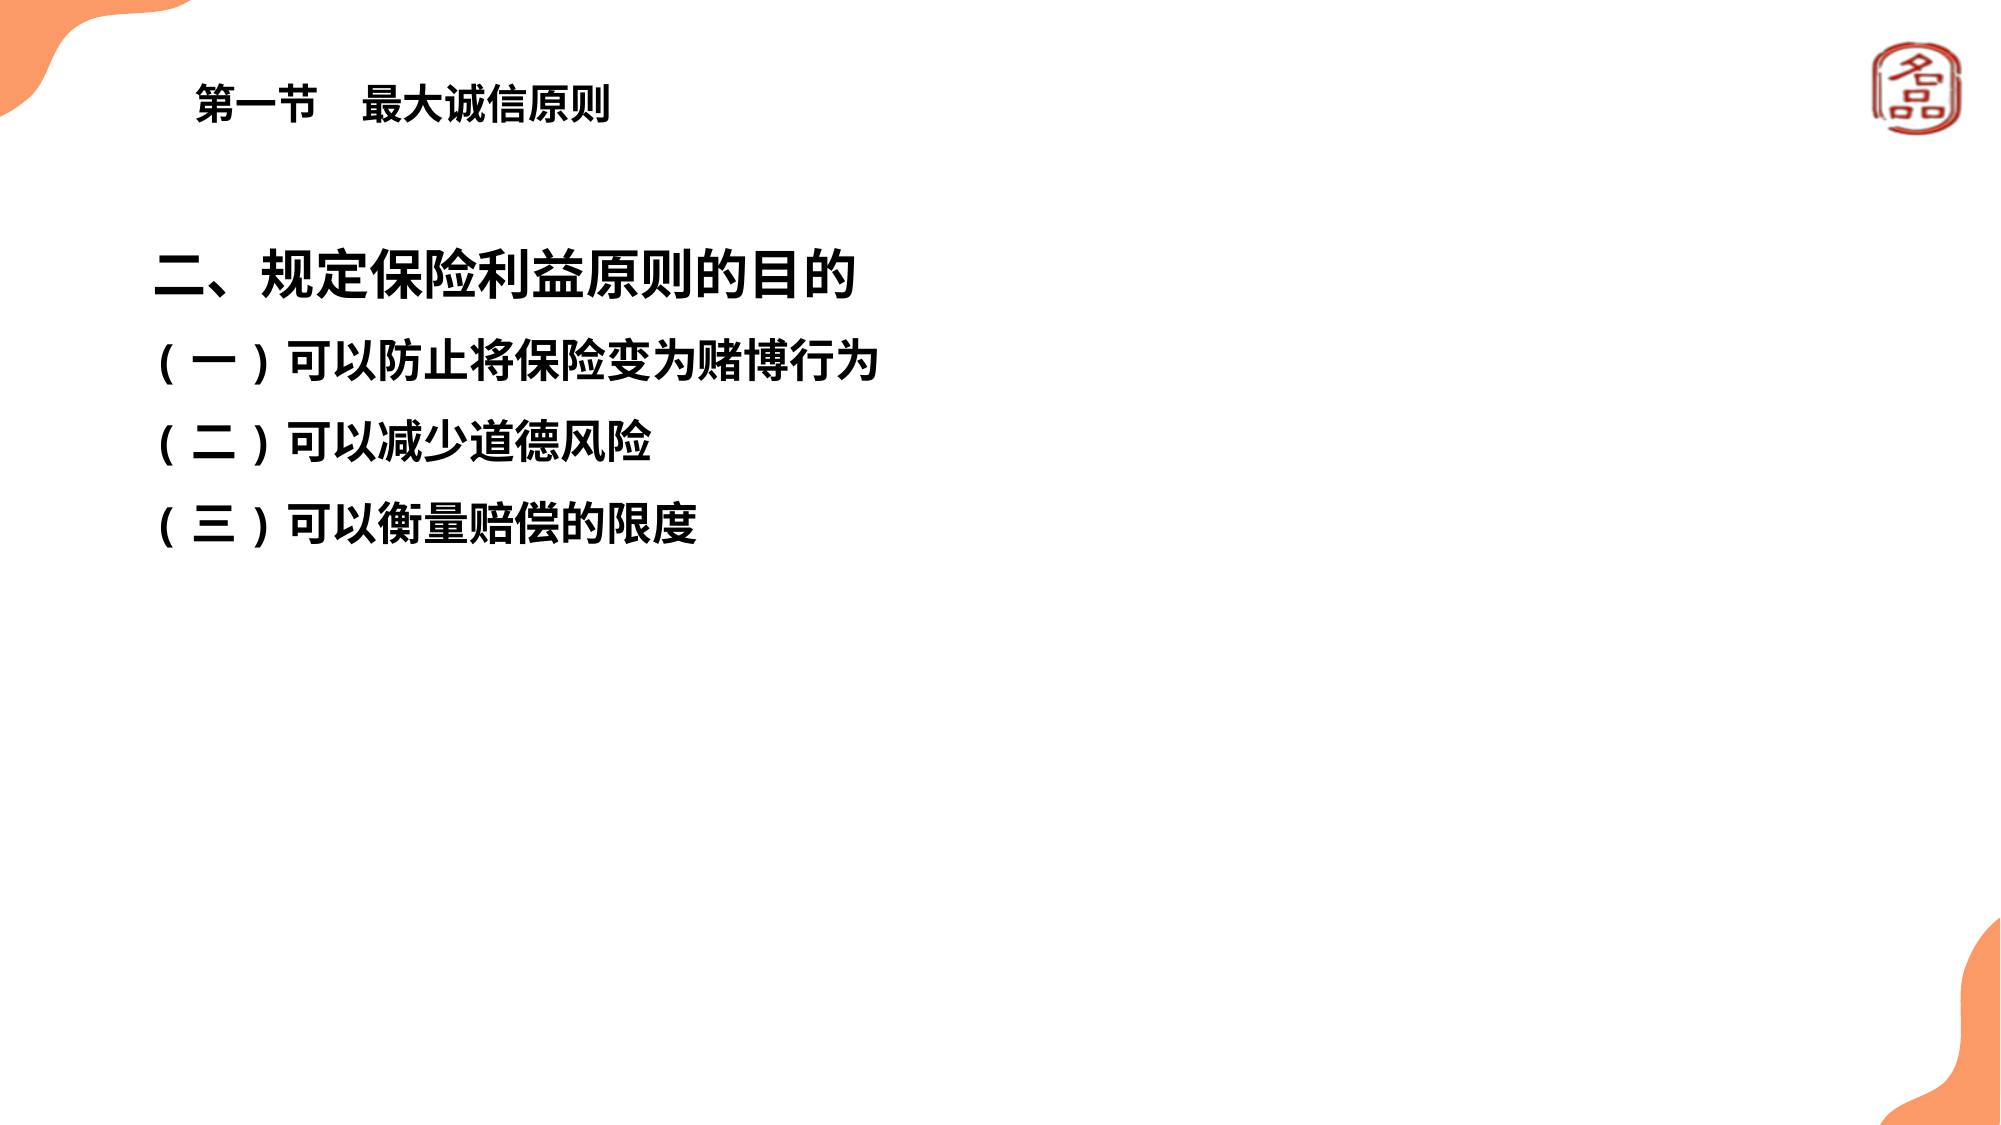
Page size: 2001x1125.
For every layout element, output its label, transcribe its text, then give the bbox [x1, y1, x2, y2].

title 第一节 最大诚信原则 [137, 60, 1863, 152]
list 二、规定保险利益原则的目的 (一)可以防止将保险变为赌博行为 (二)可以减少道德风险 (三)可以衡量赔偿的限度 [137, 217, 1863, 1031]
picture [1861, 10, 1990, 147]
